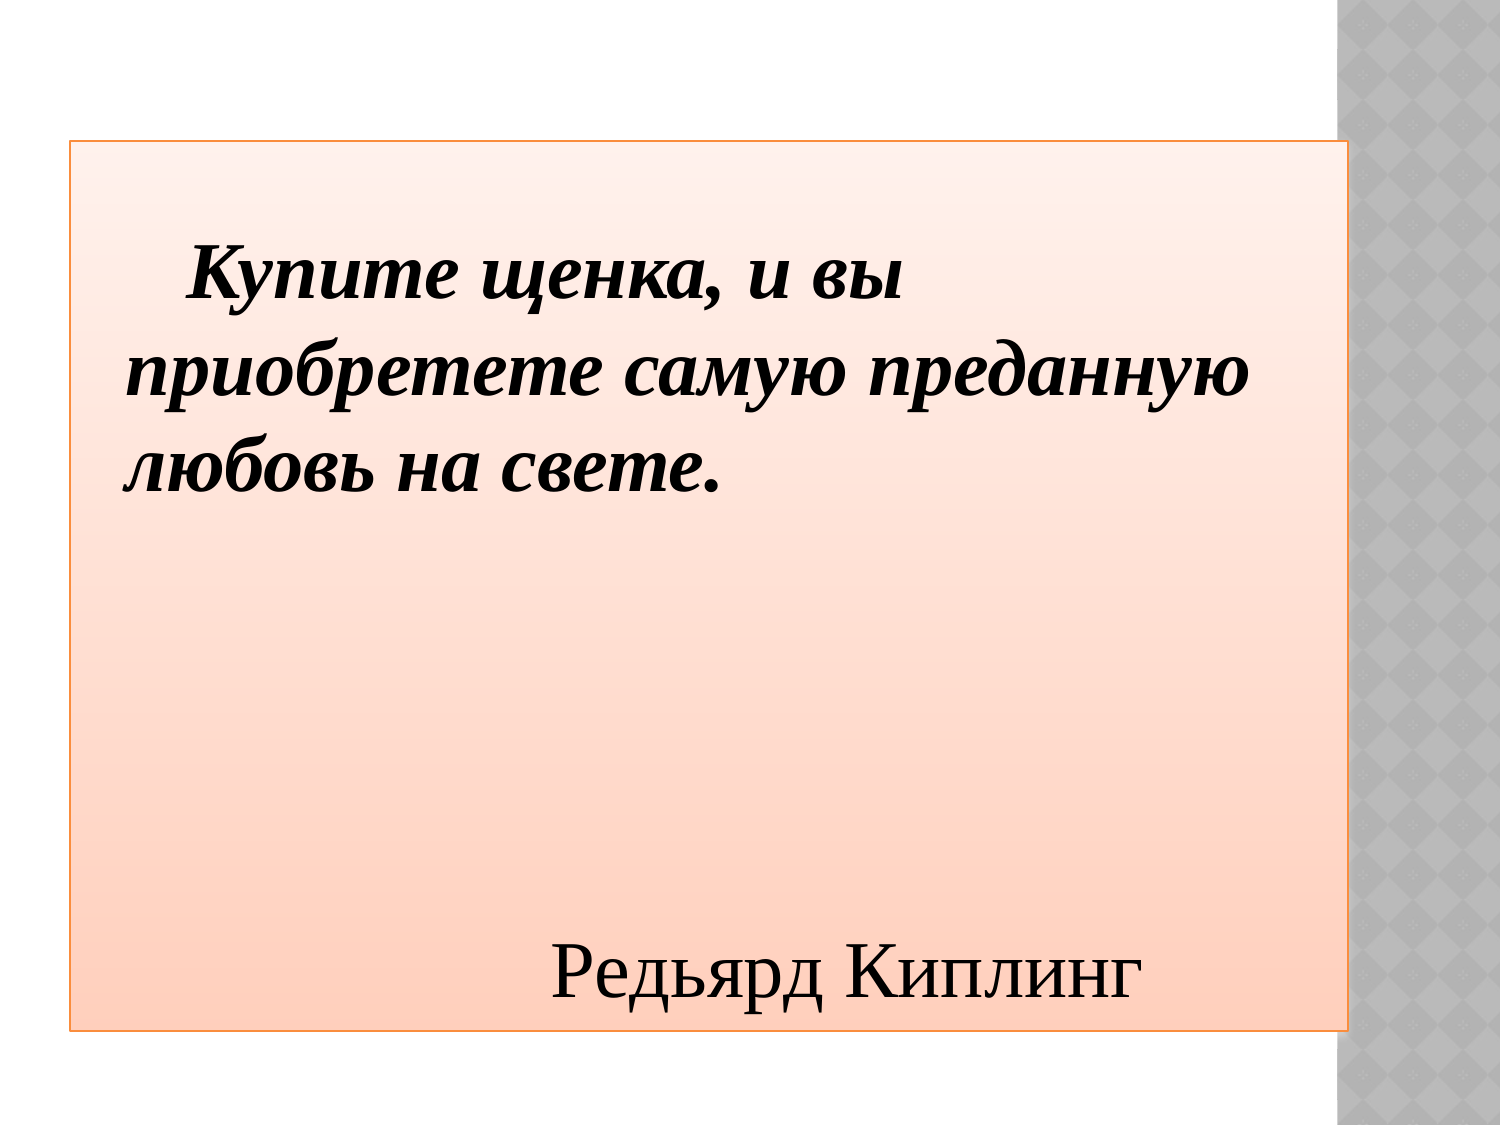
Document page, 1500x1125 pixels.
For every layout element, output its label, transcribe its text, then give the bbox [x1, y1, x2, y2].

list Купите щенка, и вы приобретете самую преданную любовь на свете. Редьярд Киплинг [69, 140, 1349, 1032]
